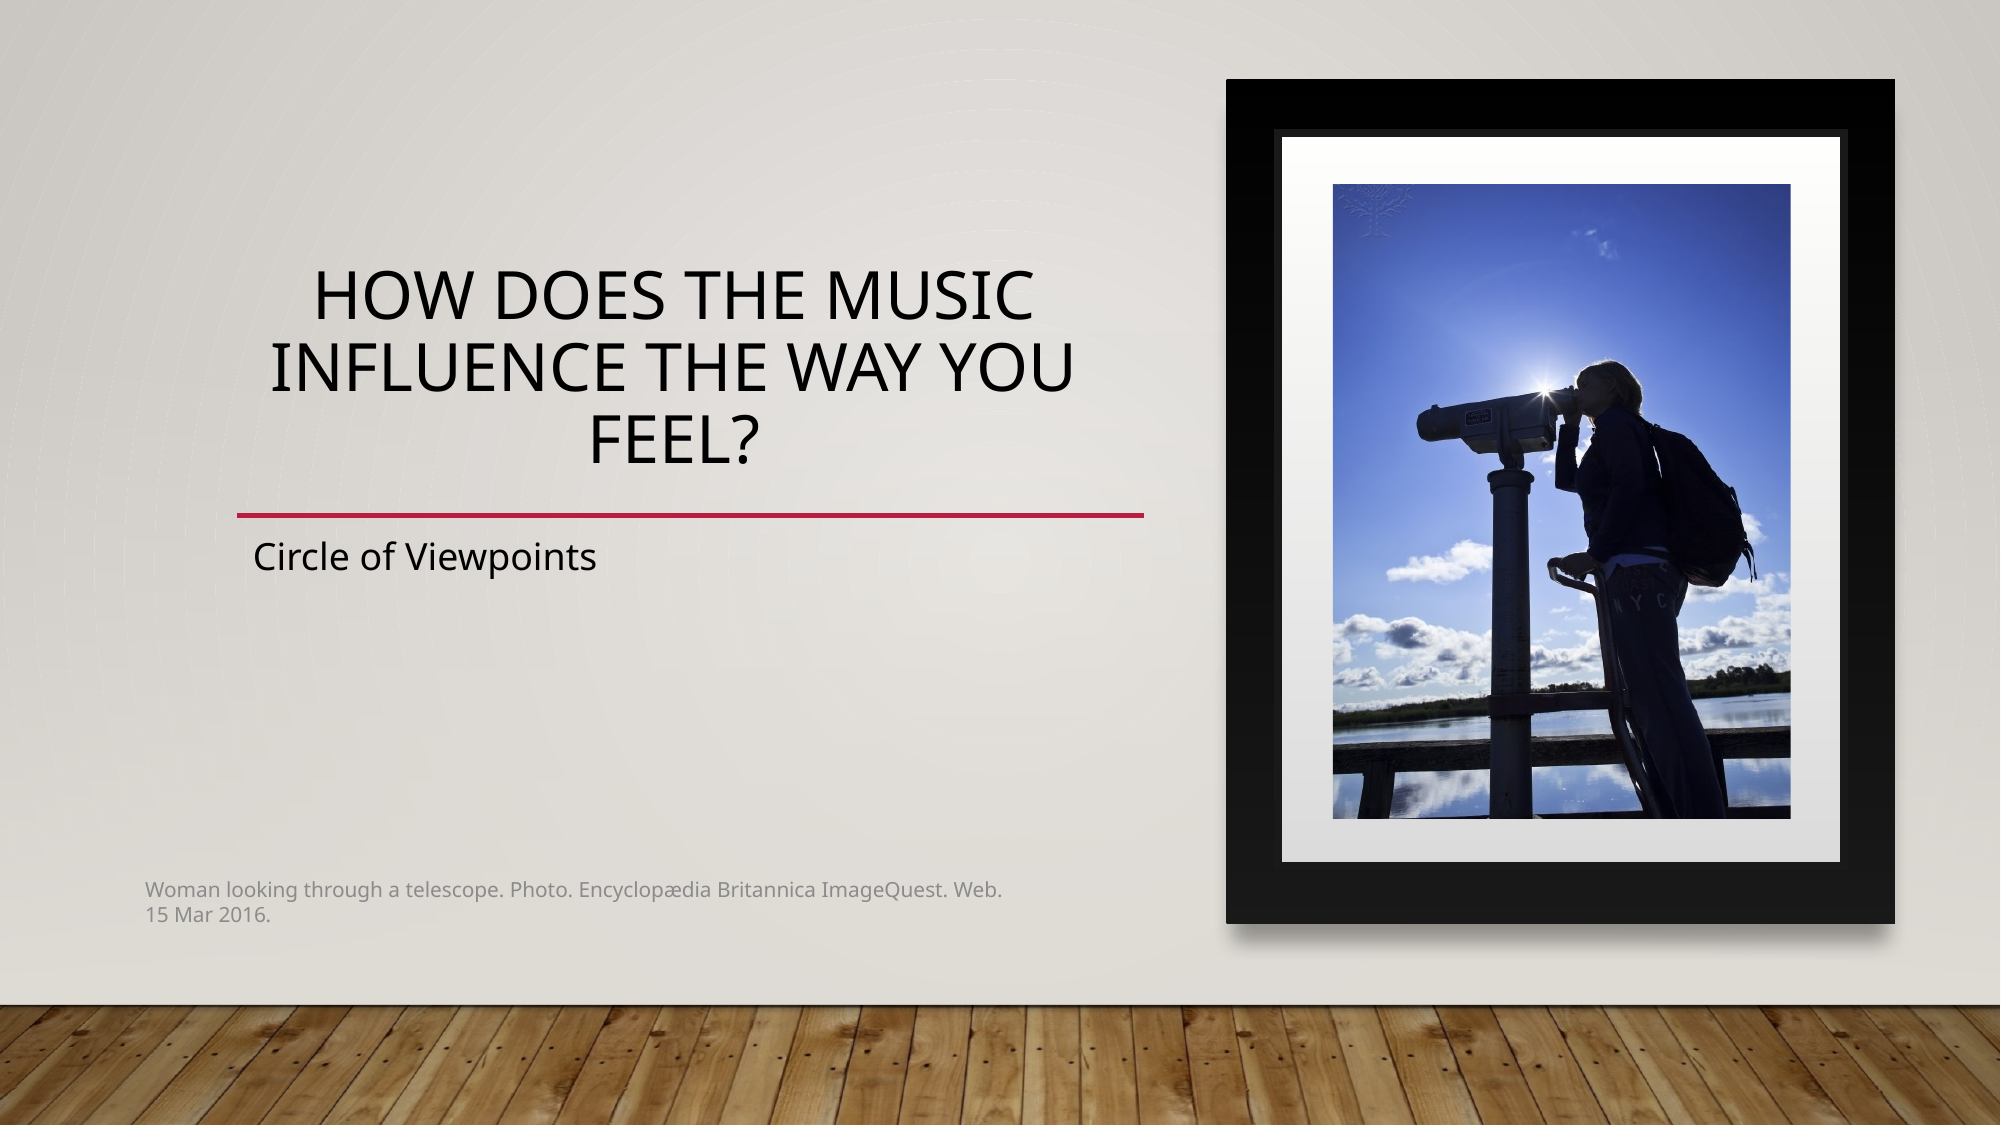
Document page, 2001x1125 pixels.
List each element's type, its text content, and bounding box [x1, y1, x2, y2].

title How does the music influence the way you feel? [177, 185, 1171, 486]
footer Woman looking through a telescope. Photo. Encyclopædia Britannica ImageQuest. Web. 15 Mar 2016. [130, 875, 1040, 928]
picture [0, 1005, 2000, 1125]
list Circle of Viewpoints [237, 516, 1145, 845]
picture [1332, 183, 1791, 819]
